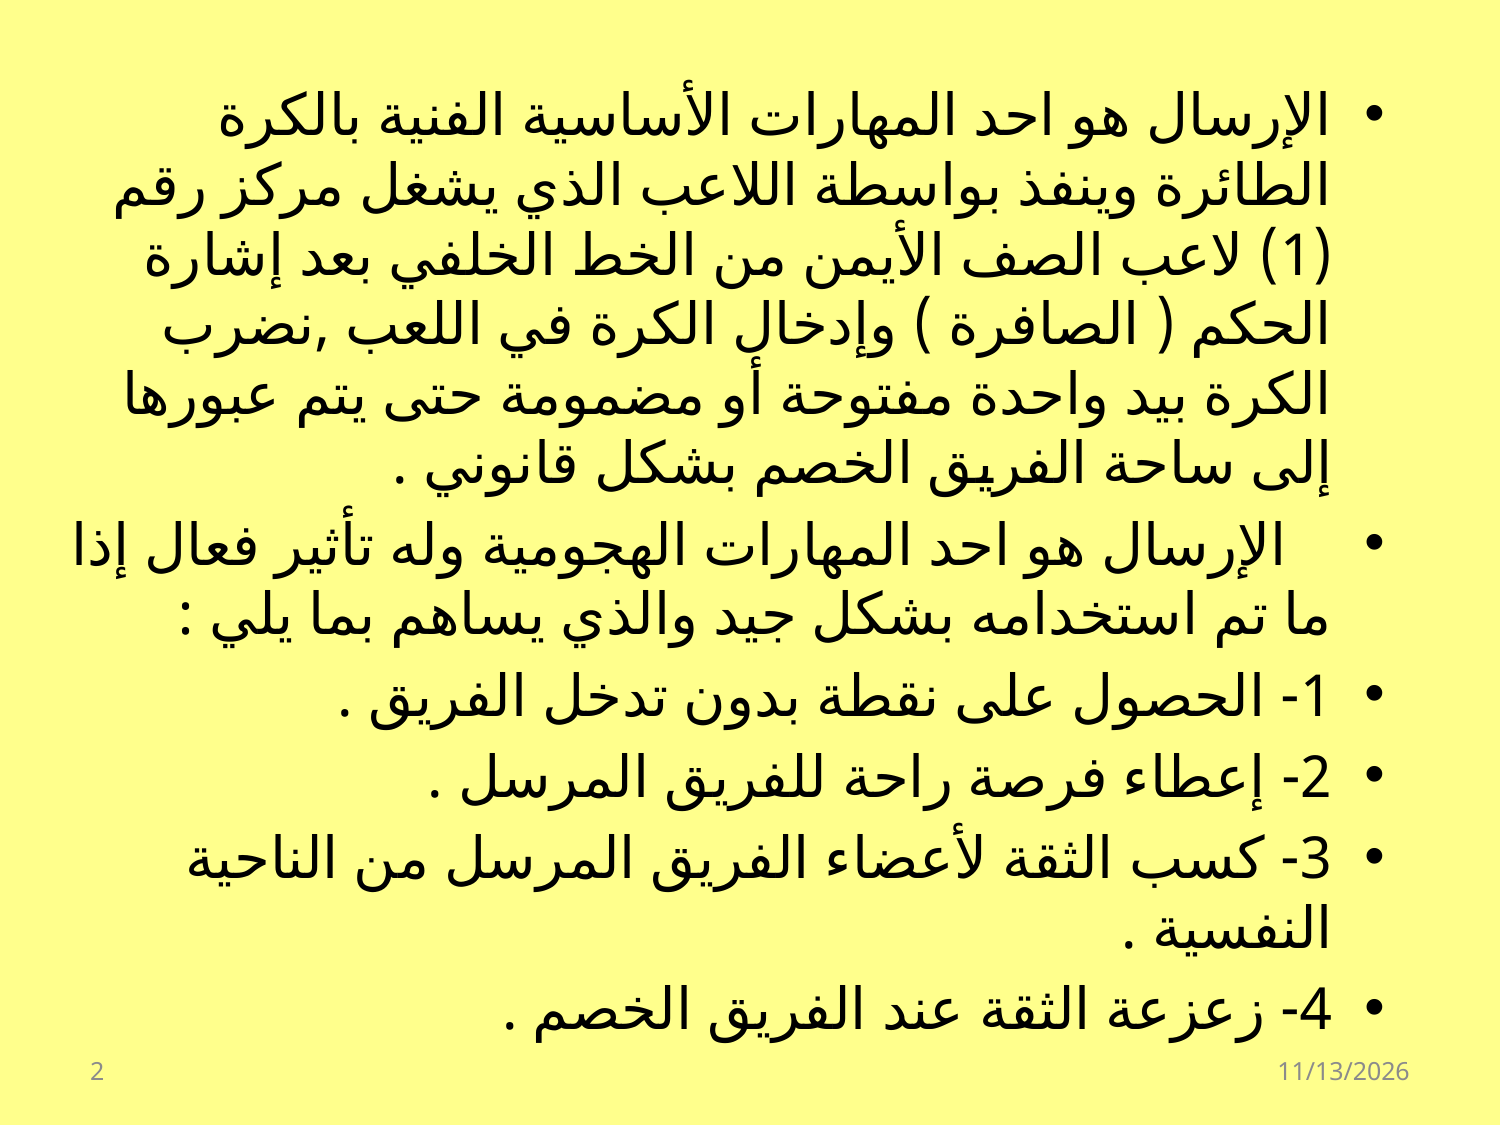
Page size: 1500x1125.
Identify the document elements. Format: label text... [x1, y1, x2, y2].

slide_number 2 [75, 1042, 425, 1103]
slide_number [1074, 1042, 1425, 1103]
list الإرسال هو احد المهارات الأساسية الفنية بالكرة الطائرة وينفذ بواسطة اللاعب الذي يشغل مركز رقم (1) لاعب الصف الأيمن من الخط الخلفي بعد إشارة الحكم ( الصافرة ) وإدخال الكرة في اللعب ,نضرب الكرة بيد واحدة مفتوحة أو مضمومة حتى يتم عبورها إلى ساحة الفريق الخصم بشكل قانوني . الإرسال هو احد المهارات الهجومية وله تأثير فعال إذا ما تم استخدامه بشكل جيد والذي يساهم بما يلي : 1- الحصول على نقطة بدون تدخل الفريق . 2- إعطاء فرصة راحة للفريق المرسل . 3- كسب الثقة لأعضاء الفريق المرسل من الناحية النفسية . 4- زعزعة الثقة عند الفريق الخصم . [46, 70, 1397, 1067]
